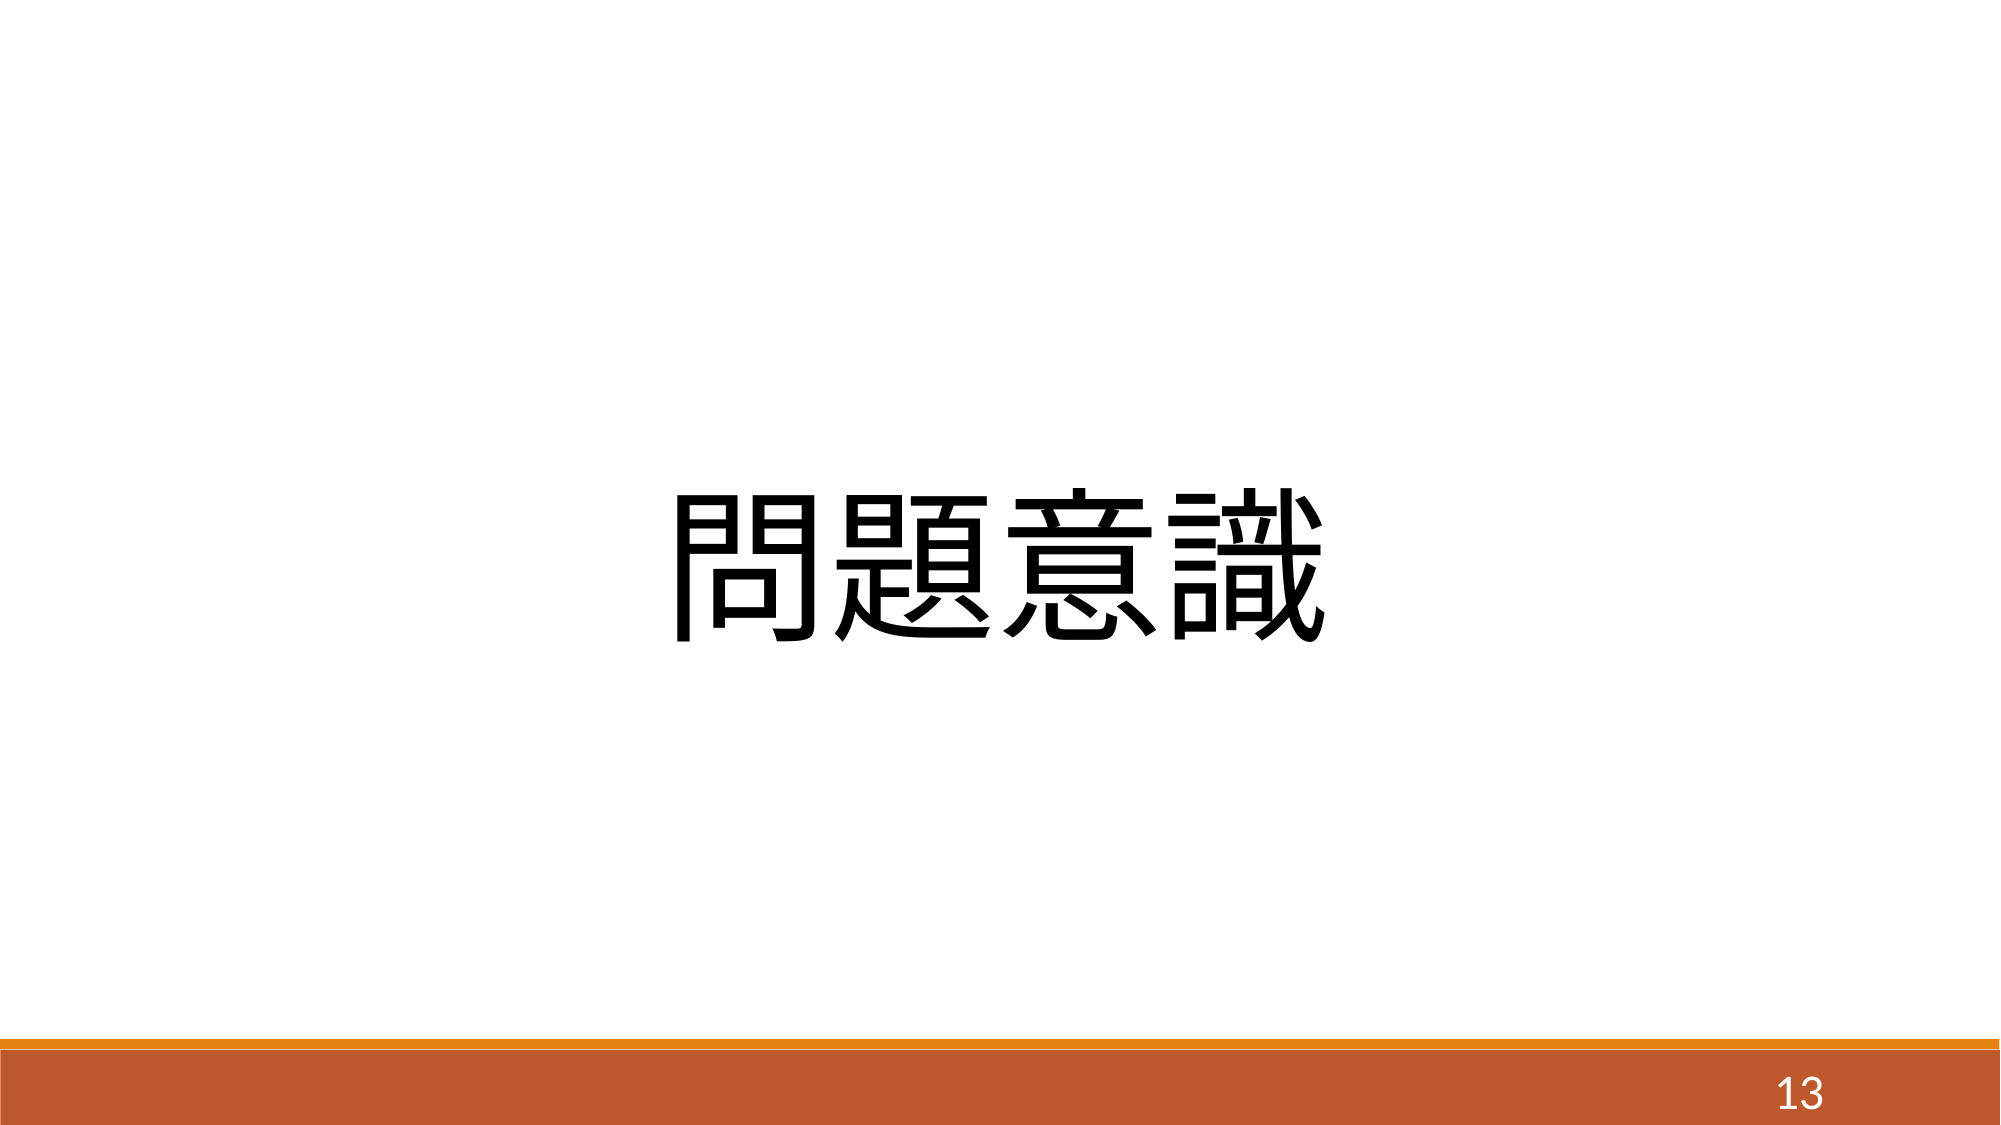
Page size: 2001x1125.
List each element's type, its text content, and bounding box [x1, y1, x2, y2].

text_box 問題意識 [647, 453, 1353, 669]
slide_number 13 [1624, 1059, 1840, 1120]
